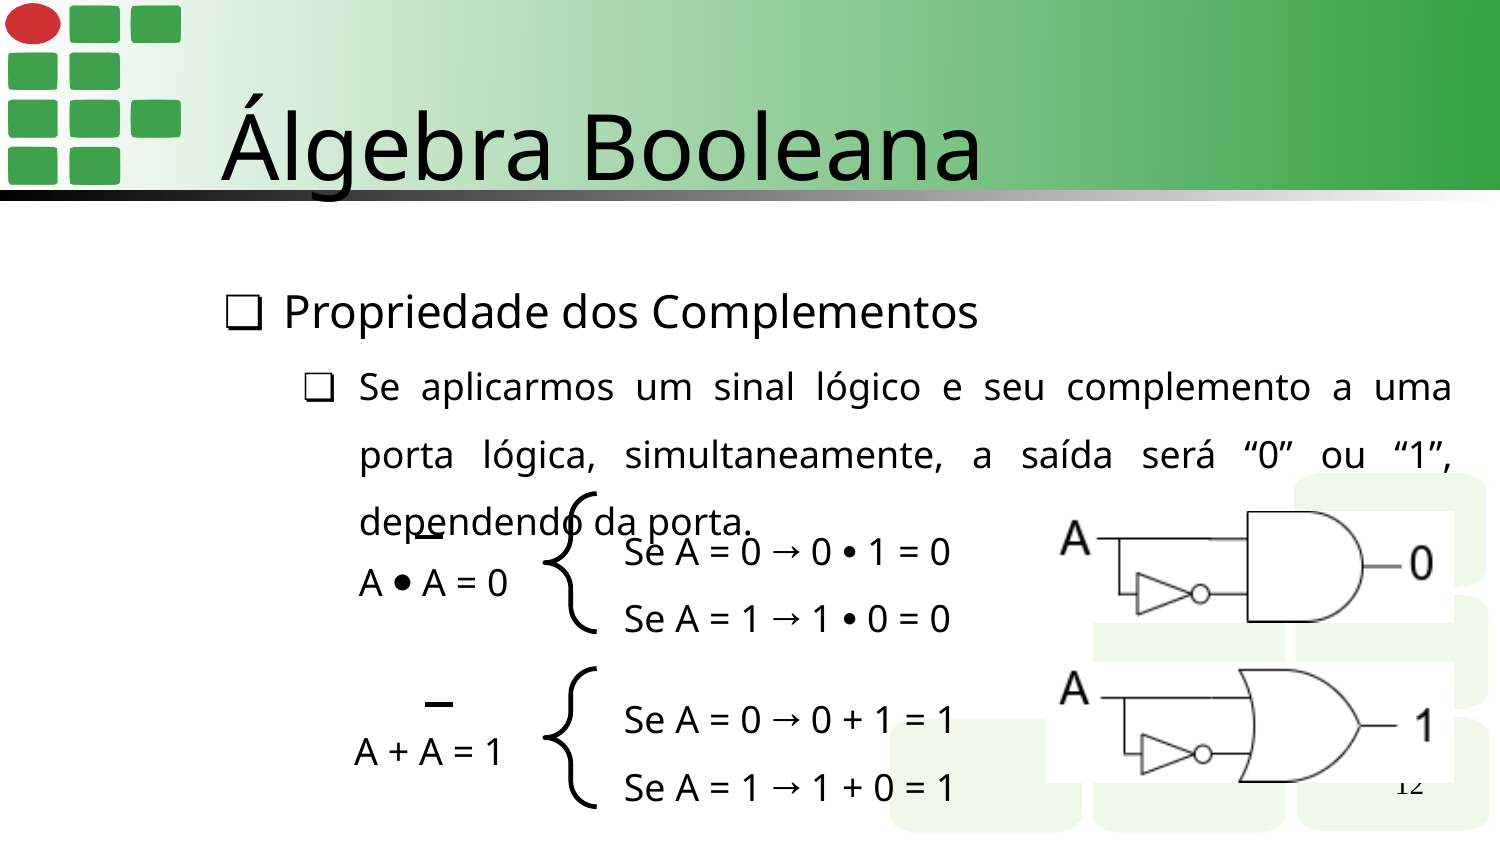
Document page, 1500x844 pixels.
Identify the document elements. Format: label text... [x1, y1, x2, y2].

text_box Álgebra Booleana [206, 26, 1468, 207]
picture [5, 3, 181, 185]
text_box [544, 493, 597, 632]
text_box Se A = 0 → 0 ⦁ 1 = 0 Se A = 1 → 1 ⦁ 0 = 0 [608, 497, 1016, 629]
text_box Se A = 0 → 0 + 1 = 1 Se A = 1 → 1 + 0 = 1 [608, 666, 1033, 797]
text_box [544, 668, 597, 807]
text_box Propriedade dos Complementos [193, 248, 1469, 333]
text_box A + A = 1 [339, 697, 545, 766]
text_box A ⦁ A = 0 [343, 529, 545, 598]
picture [803, 441, 1495, 835]
slide_number ‹#› [1075, 791, 1425, 827]
text_box Se aplicarmos um sinal lógico e seu complemento a uma porta lógica, simultaneamente, a saída será “0” ou “1”, dependendo da porta. [193, 333, 1469, 536]
